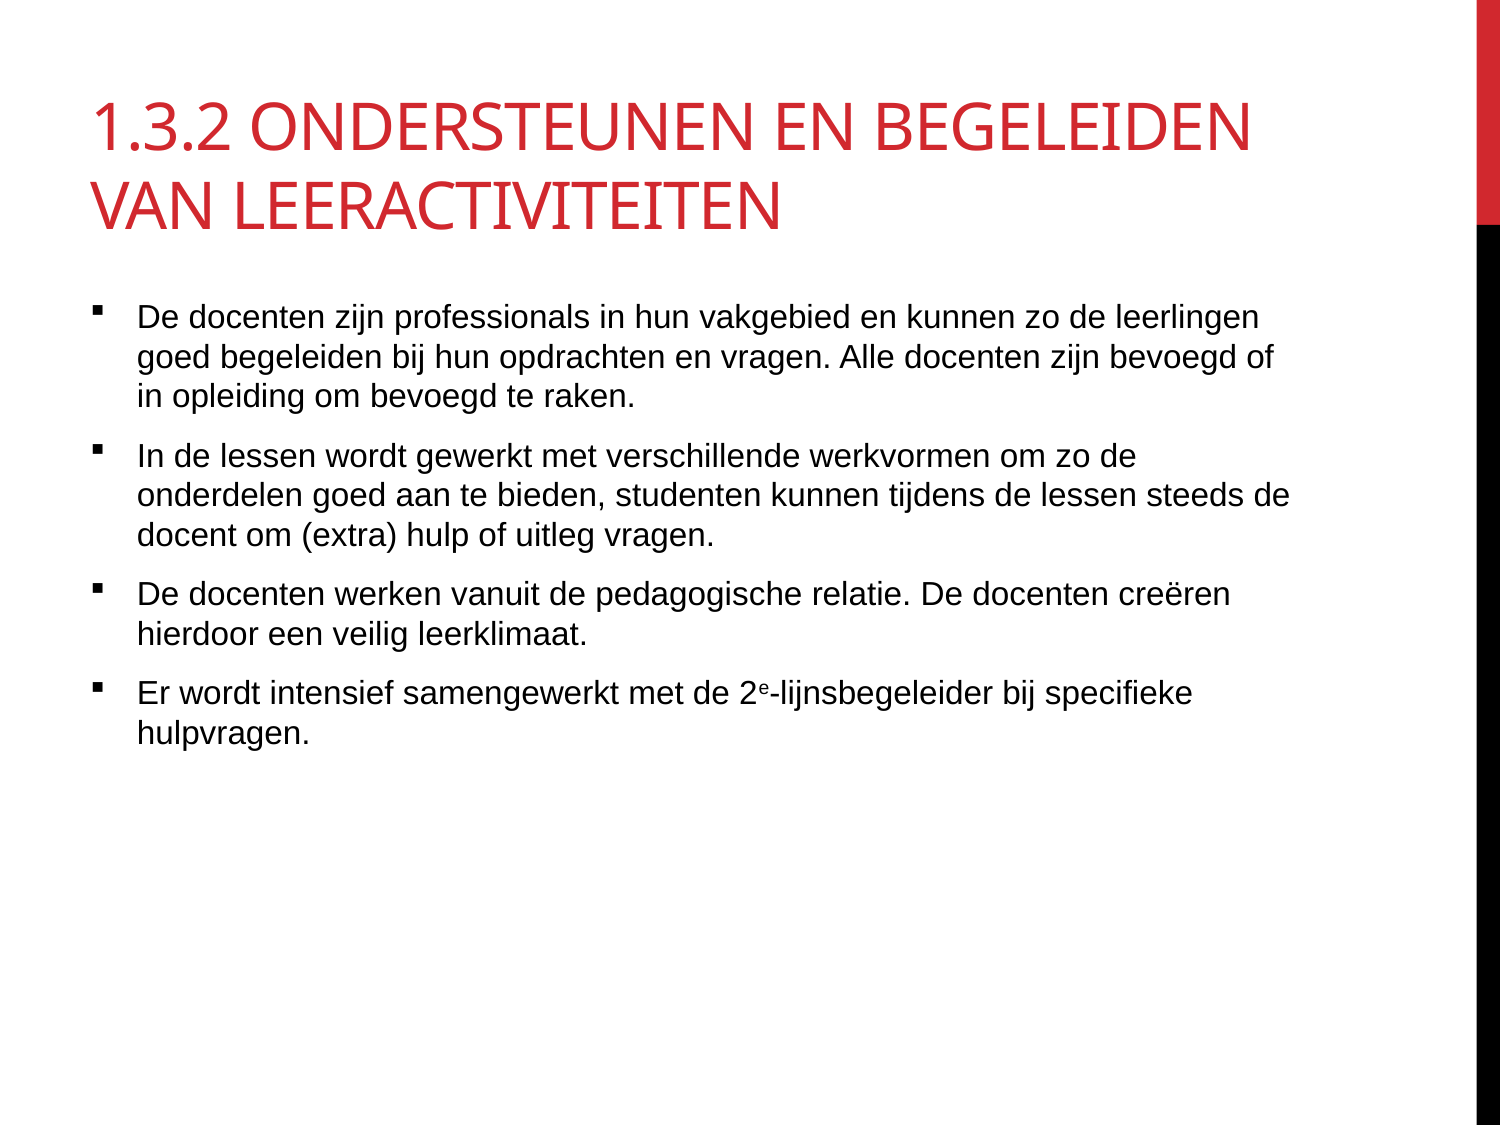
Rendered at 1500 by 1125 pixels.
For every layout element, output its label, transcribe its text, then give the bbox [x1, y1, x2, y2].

title 1.3.2 Ondersteunen en begeleiden van leeractiviteiten [75, 25, 1325, 250]
list De docenten zijn professionals in hun vakgebied en kunnen zo de leerlingen goed begeleiden bij hun opdrachten en vragen. Alle docenten zijn bevoegd of in opleiding om bevoegd te raken. In de lessen wordt gewerkt met verschillende werkvormen om zo de onderdelen goed aan te bieden, studenten kunnen tijdens de lessen steeds de docent om (extra) hulp of uitleg vragen. De docenten werken vanuit de pedagogische relatie. De docenten creëren hierdoor een veilig leerklimaat. Er wordt intensief samengewerkt met de 2e-lijnsbegeleider bij specifieke hulpvragen. [75, 287, 1325, 1005]
